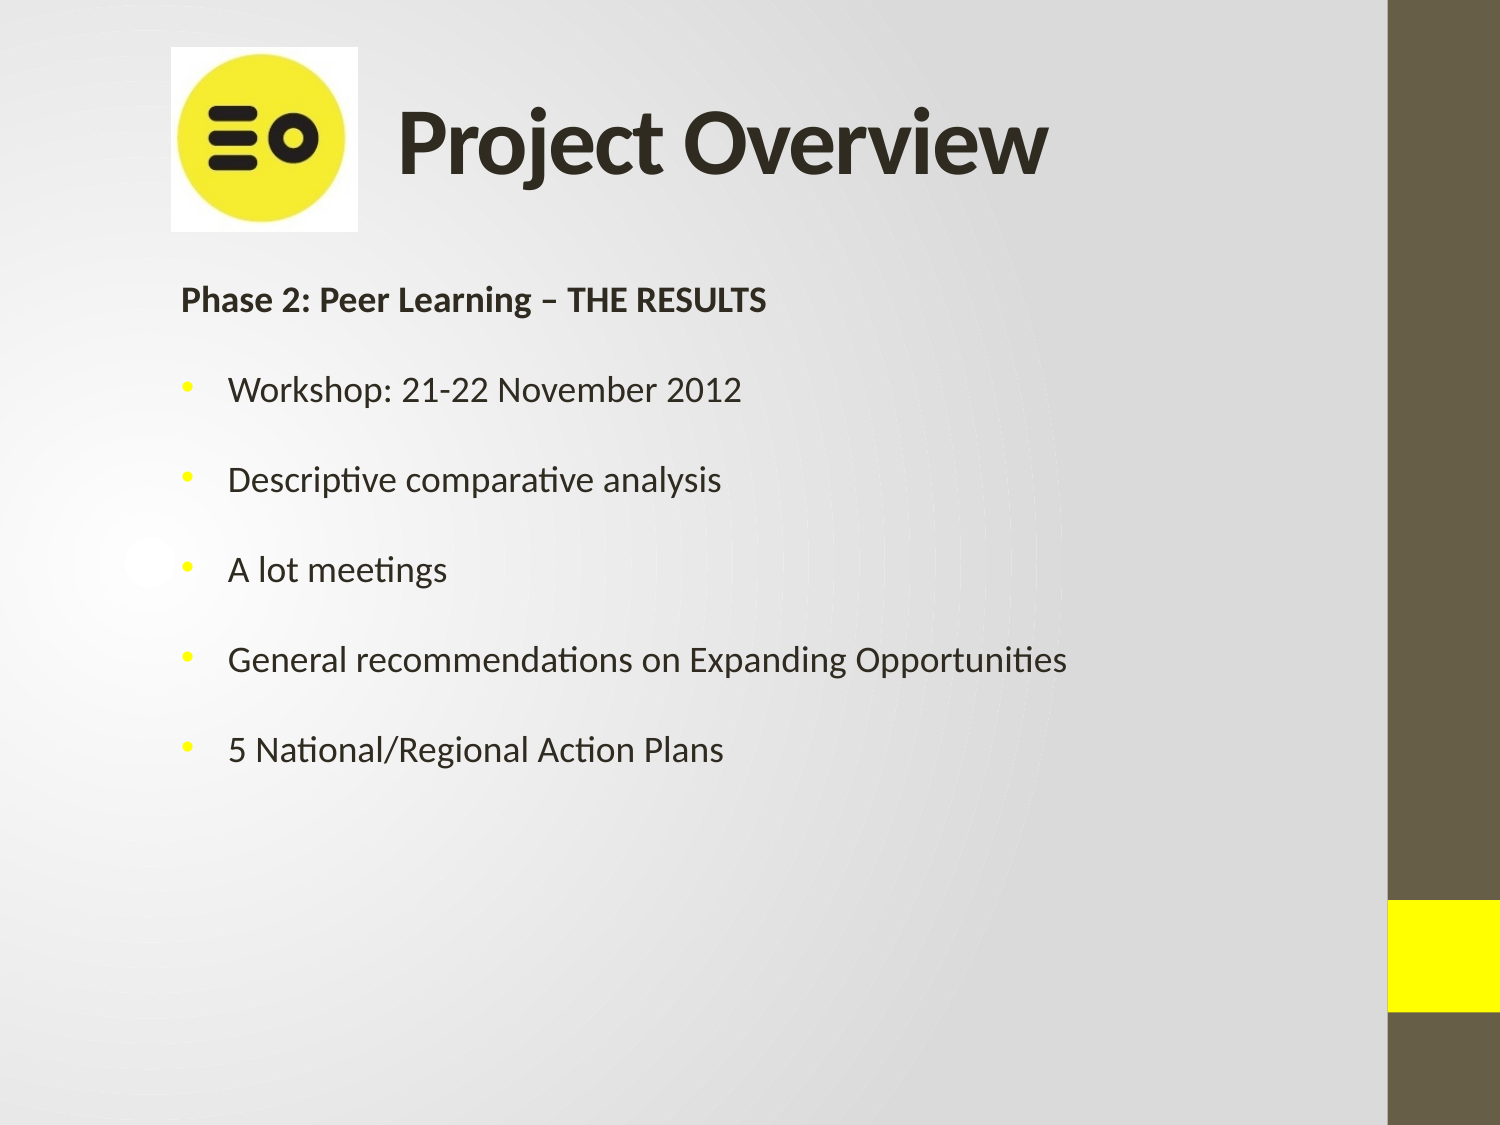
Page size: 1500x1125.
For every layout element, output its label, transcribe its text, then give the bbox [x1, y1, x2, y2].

title Project Overview [382, 42, 1388, 231]
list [170, 46, 359, 233]
text_box Phase 2: Peer Learning – THE RESULTS Workshop: 21-22 November 2012 Descriptive comparative analysis A lot meetings General recommendations on Expanding Opportunities 5 National/Regional Action Plans [166, 267, 1084, 1002]
